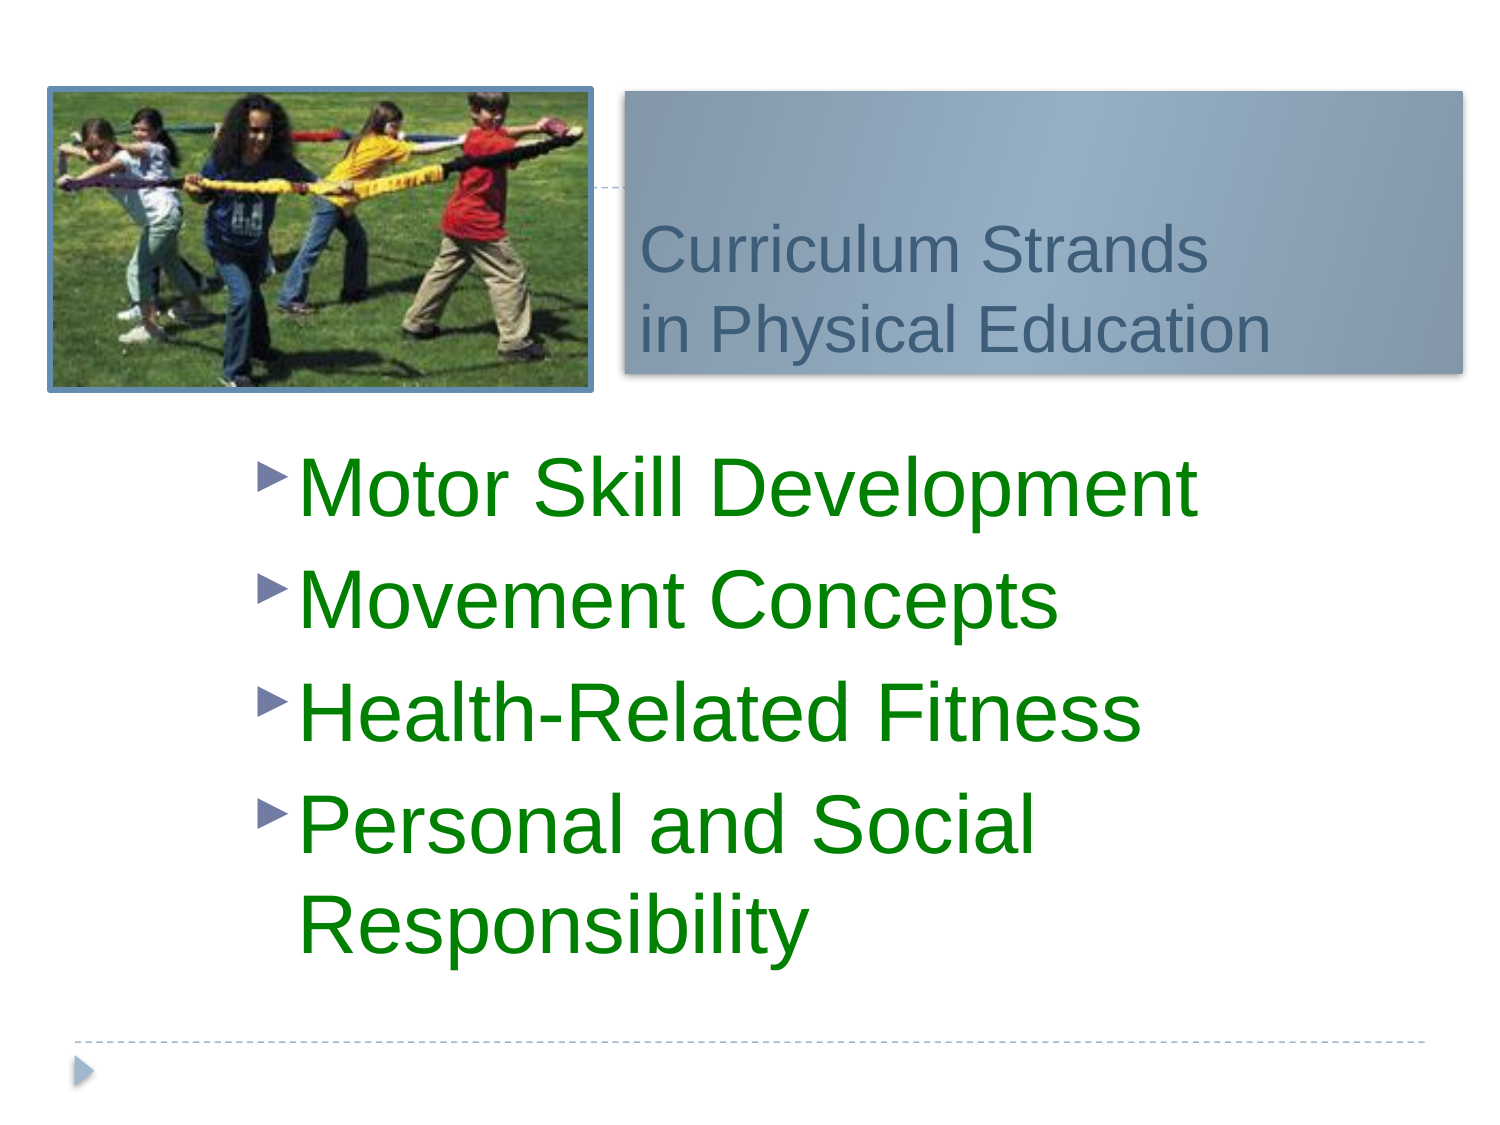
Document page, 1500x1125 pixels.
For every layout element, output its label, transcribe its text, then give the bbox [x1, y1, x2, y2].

picture [52, 91, 588, 388]
title Curriculum Strands in Physical Education [624, 91, 1463, 374]
list Motor Skill Development Movement Concepts Health-Related Fitness Personal and Social Responsibility [237, 425, 1425, 1005]
